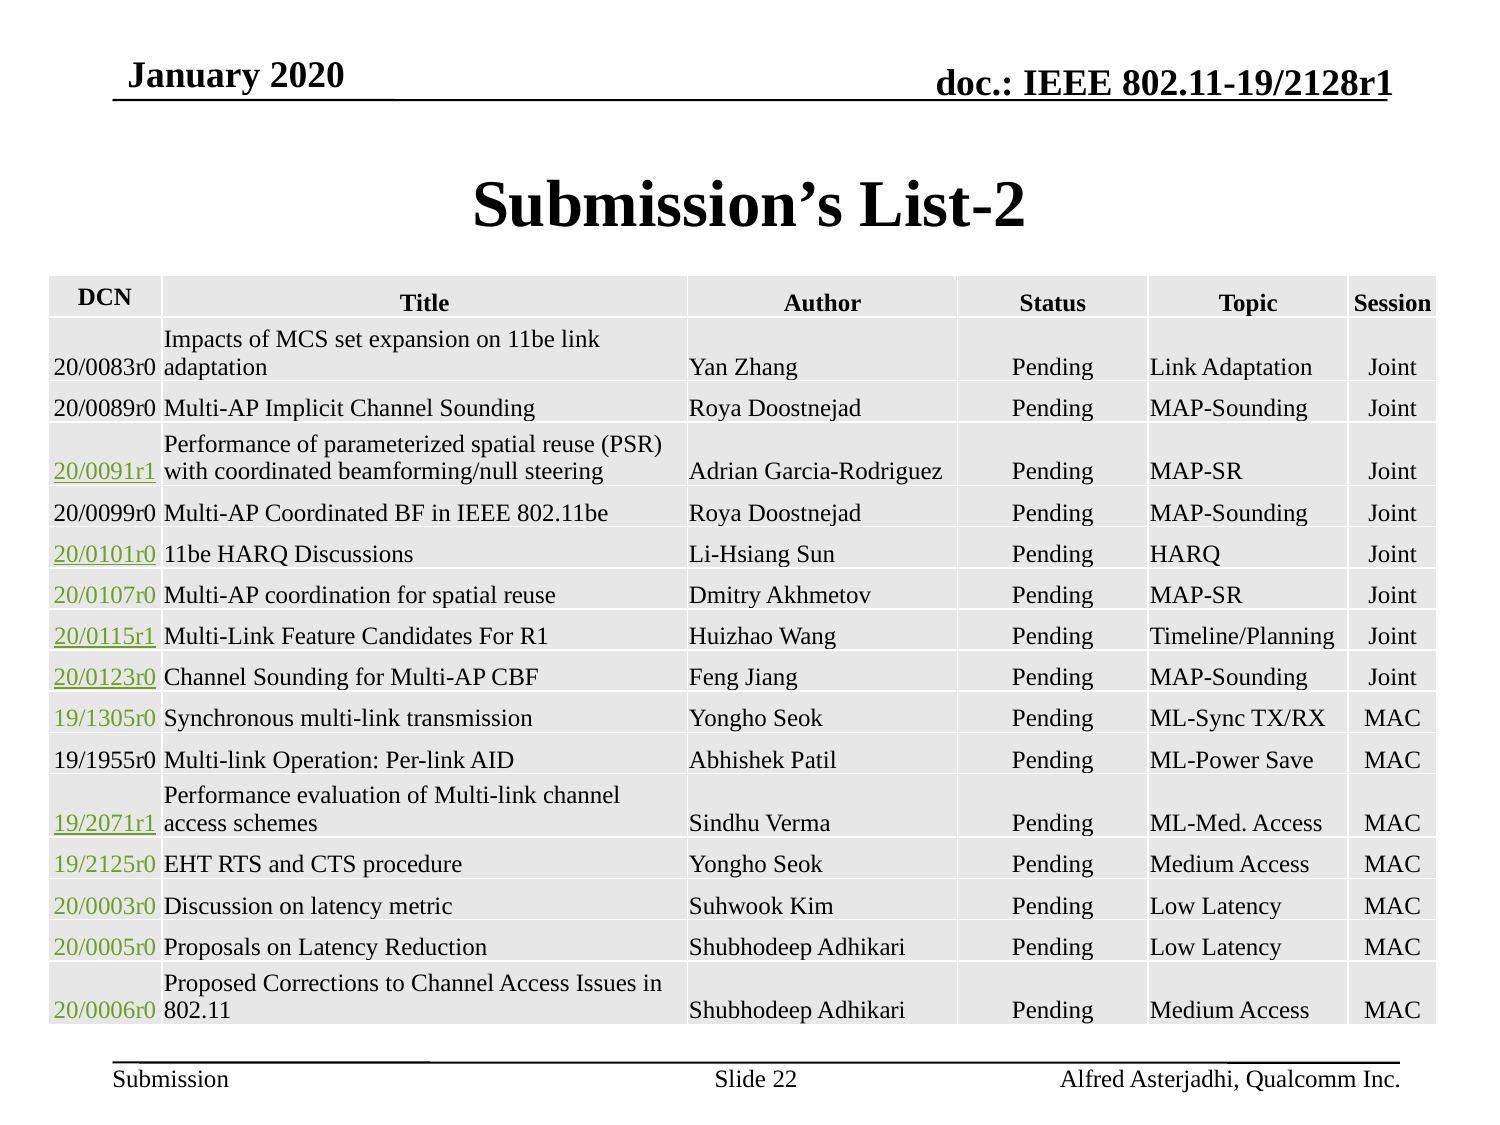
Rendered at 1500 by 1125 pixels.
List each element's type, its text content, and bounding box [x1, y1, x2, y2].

table_header Topic [1149, 276, 1347, 316]
table_cell Joint [1349, 651, 1436, 690]
table_cell 20/0099r0 [49, 486, 161, 526]
table_cell Multi-Link Feature Candidates For R1 [163, 610, 687, 649]
table_cell Shubhodeep Adhikari [688, 920, 957, 960]
table_cell Pending [958, 486, 1147, 526]
footer Alfred Asterjadhi, Qualcomm Inc. [878, 1061, 1402, 1093]
table_cell Joint [1349, 423, 1436, 485]
table_cell Discussion on latency metric [163, 879, 687, 919]
table_cell Pending [958, 651, 1147, 690]
table_cell Pending [958, 774, 1147, 836]
table_cell Adrian Garcia-Rodriguez [688, 423, 957, 485]
table_cell Shubhodeep Adhikari [688, 962, 957, 1024]
table_cell Pending [958, 423, 1147, 485]
table_cell Li-Hsiang Sun [688, 527, 957, 567]
table_cell 19/1305r0 [49, 692, 161, 732]
table_cell Pending [958, 527, 1147, 567]
table_cell Joint [1349, 569, 1436, 608]
table_cell Pending [958, 879, 1147, 919]
table_cell 19/2125r0 [49, 838, 161, 878]
table_cell Medium Access [1149, 838, 1347, 878]
table_cell 20/0005r0 [49, 920, 161, 960]
slide_number Slide 22 [712, 1061, 800, 1123]
table_cell 19/1955r0 [49, 733, 161, 773]
table_cell Roya Doostnejad [688, 381, 957, 421]
text_box January 2020 [112, 42, 491, 88]
table_cell Suhwook Kim [688, 879, 957, 919]
table_cell 19/2071r1 [49, 774, 161, 836]
table_cell Joint [1349, 381, 1436, 421]
table_cell Pending [958, 692, 1147, 732]
table_cell Proposals on Latency Reduction [163, 920, 687, 960]
table_cell Pending [958, 318, 1147, 380]
table_cell 20/0089r0 [49, 381, 161, 421]
table_cell MAC [1349, 838, 1436, 878]
table_cell 20/0115r1 [49, 610, 161, 649]
table_cell 20/0123r0 [49, 651, 161, 690]
table_cell 20/0091r1 [49, 423, 161, 485]
table_cell Feng Jiang [688, 651, 957, 690]
table_cell Abhishek Patil [688, 733, 957, 773]
table_header Status [958, 276, 1147, 316]
table_cell Performance evaluation of Multi-link channel access schemes [163, 774, 687, 836]
table_header Author [688, 276, 957, 316]
table_cell Low Latency [1149, 879, 1347, 919]
table_cell Joint [1349, 318, 1436, 380]
table_cell Proposed Corrections to Channel Access Issues in 802.11 [163, 962, 687, 1024]
table_cell Link Adaptation [1149, 318, 1347, 380]
table_cell 20/0107r0 [49, 569, 161, 608]
table_cell Multi-AP coordination for spatial reuse [163, 569, 687, 608]
title Submission’s List-2 [112, 112, 1388, 274]
table_cell MAC [1349, 962, 1436, 1024]
table_cell Yan Zhang [688, 318, 957, 380]
table_cell Channel Sounding for Multi-AP CBF [163, 651, 687, 690]
table_cell Pending [958, 610, 1147, 649]
table_cell Dmitry Akhmetov [688, 569, 957, 608]
table_cell Pending [958, 569, 1147, 608]
table_cell ML-Med. Access [1149, 774, 1347, 836]
table_cell Yongho Seok [688, 692, 957, 732]
table_cell Pending [958, 838, 1147, 878]
table_cell MAC [1349, 920, 1436, 960]
table_cell MAP-Sounding [1149, 486, 1347, 526]
table_cell MAC [1349, 774, 1436, 836]
table_cell 20/0083r0 [49, 318, 161, 380]
table_cell Roya Doostnejad [688, 486, 957, 526]
table_cell Huizhao Wang [688, 610, 957, 649]
table_cell 11be HARQ Discussions [163, 527, 687, 567]
table_cell Sindhu Verma [688, 774, 957, 836]
table_cell ML-Sync TX/RX [1149, 692, 1347, 732]
table_cell HARQ [1149, 527, 1347, 567]
table_cell MAC [1349, 692, 1436, 732]
table_cell Joint [1349, 486, 1436, 526]
table_cell Synchronous multi-link transmission [163, 692, 687, 732]
table_cell Multi-link Operation: Per-link AID [163, 733, 687, 773]
table_cell Joint [1349, 610, 1436, 649]
table_header Title [163, 276, 687, 316]
table_cell Pending [958, 962, 1147, 1024]
table_cell Performance of parameterized spatial reuse (PSR) with coordinated beamforming/null steering [163, 423, 687, 485]
table_cell Timeline/Planning [1149, 610, 1347, 649]
table_cell ML-Power Save [1149, 733, 1347, 773]
table_header Session [1349, 276, 1436, 316]
table_cell Yongho Seok [688, 838, 957, 878]
table_cell Medium Access [1149, 962, 1347, 1024]
table_cell EHT RTS and CTS procedure [163, 838, 687, 878]
table_header DCN [49, 276, 161, 316]
table_cell Impacts of MCS set expansion on 11be link adaptation [163, 318, 687, 380]
table_cell MAC [1349, 879, 1436, 919]
table_cell Joint [1349, 527, 1436, 567]
table_cell Pending [958, 381, 1147, 421]
table_cell Multi-AP Implicit Channel Sounding [163, 381, 687, 421]
table_cell Pending [958, 733, 1147, 773]
table_cell 20/0006r0 [49, 962, 161, 1024]
table_cell Pending [958, 920, 1147, 960]
table_cell 20/0101r0 [49, 527, 161, 567]
table_cell MAP-Sounding [1149, 651, 1347, 690]
table_cell MAC [1349, 733, 1436, 773]
table_cell Low Latency [1149, 920, 1347, 960]
table_cell 20/0003r0 [49, 879, 161, 919]
table_cell MAP-Sounding [1149, 381, 1347, 421]
table_cell Multi-AP Coordinated BF in IEEE 802.11be [163, 486, 687, 526]
table_cell MAP-SR [1149, 423, 1347, 485]
table_cell MAP-SR [1149, 569, 1347, 608]
